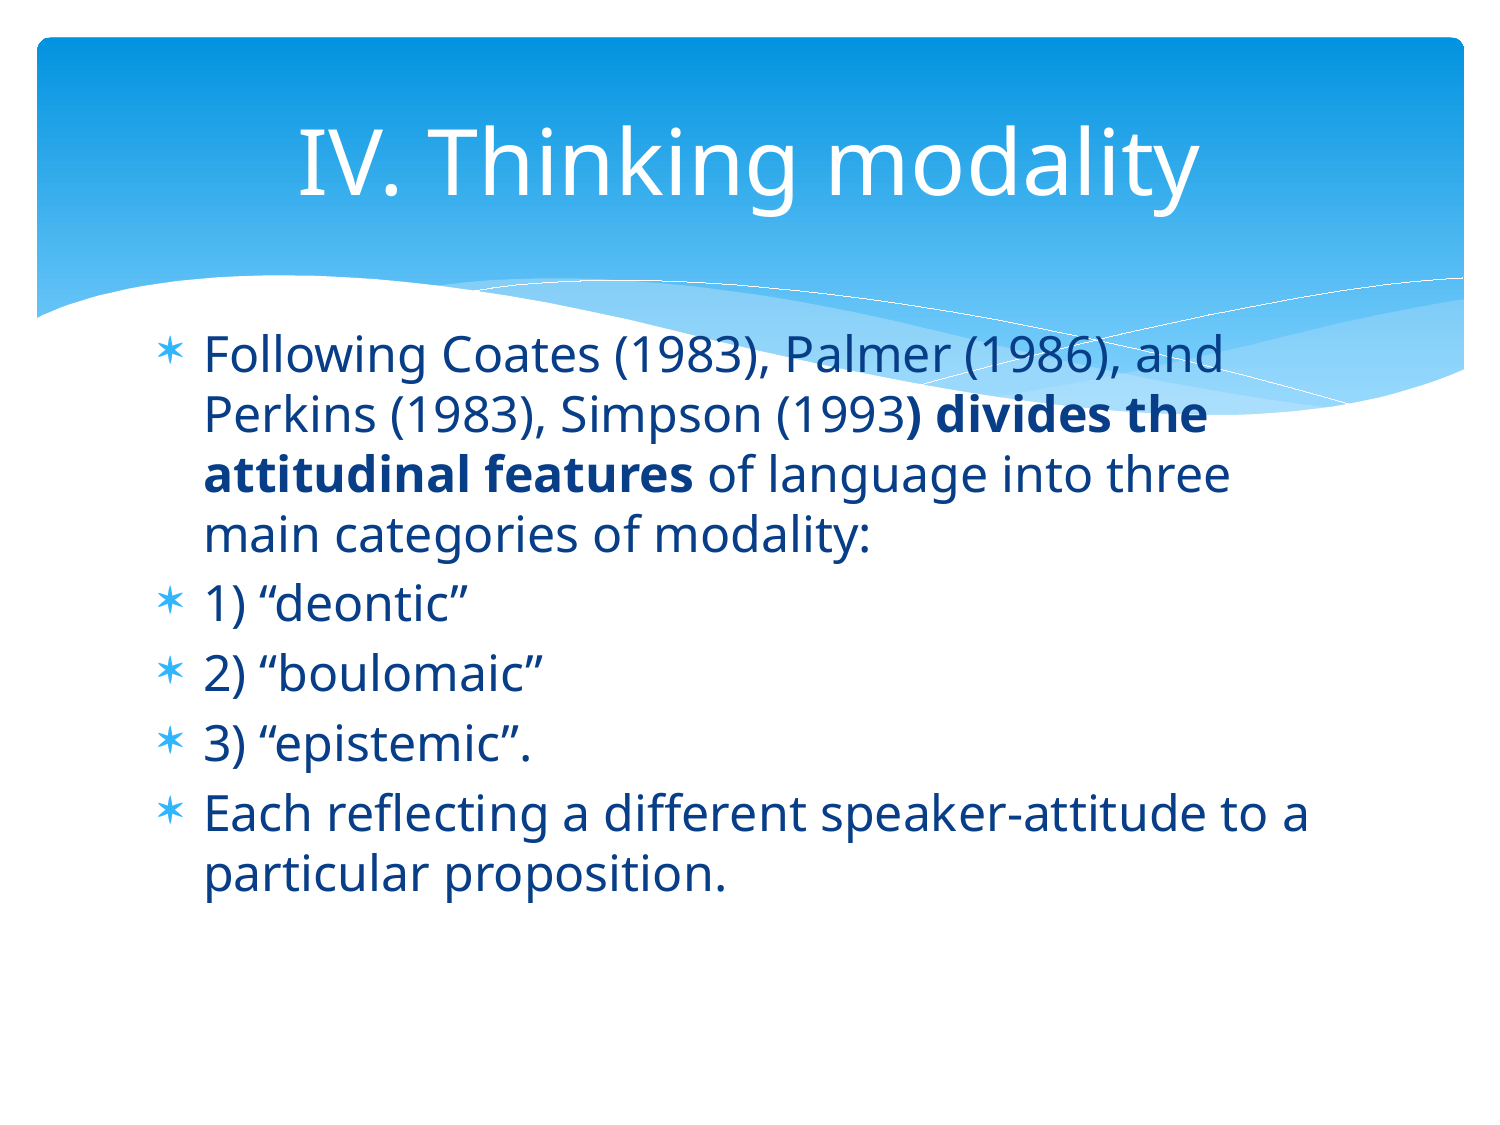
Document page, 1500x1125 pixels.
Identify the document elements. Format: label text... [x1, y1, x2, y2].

list Following Coates (1983), Palmer (1986), and Perkins (1983), Simpson (1993) divides the attitudinal features of language into three main categories of modal­ity: 1) “deontic” 2) “boulomaic” 3) “epistemic”. Each reflecting a different speak­er-attitude to a particular proposition. [143, 314, 1359, 1005]
title IV. Thinking modality [75, 55, 1425, 261]
